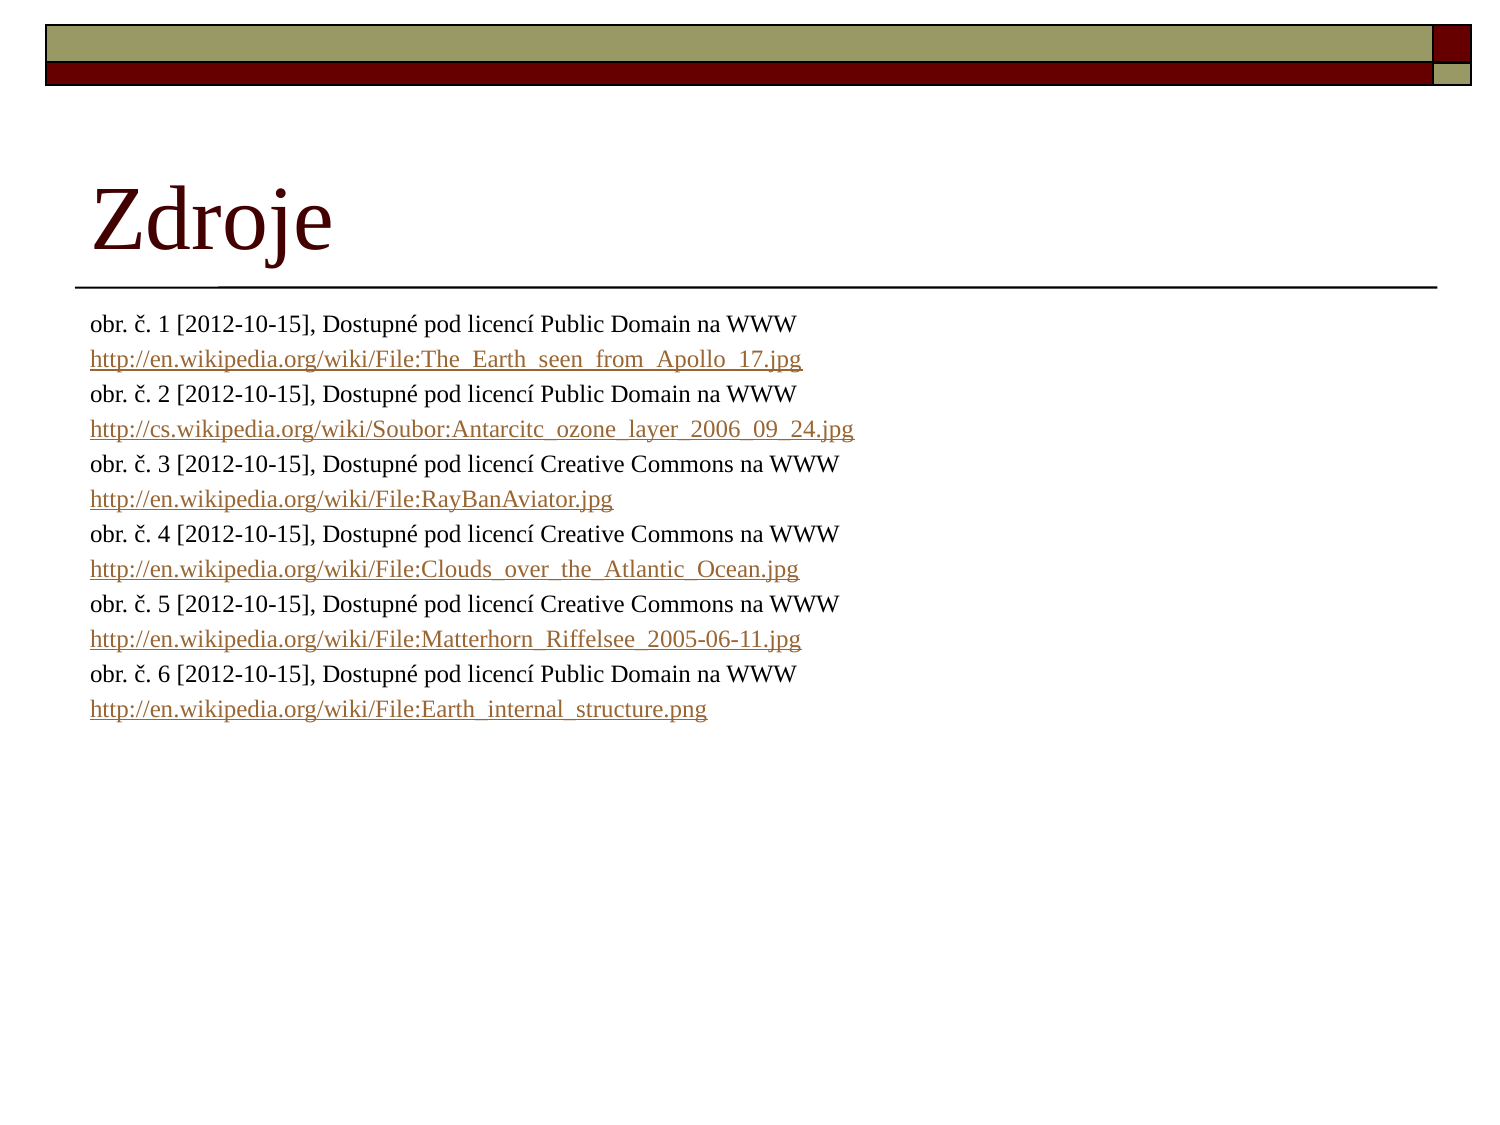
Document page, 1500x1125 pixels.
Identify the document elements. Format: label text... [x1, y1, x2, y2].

list obr. č. 1 [2012-10-15], Dostupné pod licencí Public Domain na WWW http://en.wikipedia.org/wiki/File:The_Earth_seen_from_Apollo_17.jpg obr. č. 2 [2012-10-15], Dostupné pod licencí Public Domain na WWW http://cs.wikipedia.org/wiki/Soubor:Antarcitc_ozone_layer_2006_09_24.jpg obr. č. 3 [2012-10-15], Dostupné pod licencí Creative Commons na WWW http://en.wikipedia.org/wiki/File:RayBanAviator.jpg obr. č. 4 [2012-10-15], Dostupné pod licencí Creative Commons na WWW http://en.wikipedia.org/wiki/File:Clouds_over_the_Atlantic_Ocean.jpg obr. č. 5 [2012-10-15], Dostupné pod licencí Creative Commons na WWW http://en.wikipedia.org/wiki/File:Matterhorn_Riffelsee_2005-06-11.jpg obr. č. 6 [2012-10-15], Dostupné pod licencí Public Domain na WWW http://en.wikipedia.org/wiki/File:Earth_internal_structure.png [74, 299, 1426, 1006]
title Zdroje [74, 87, 1426, 276]
